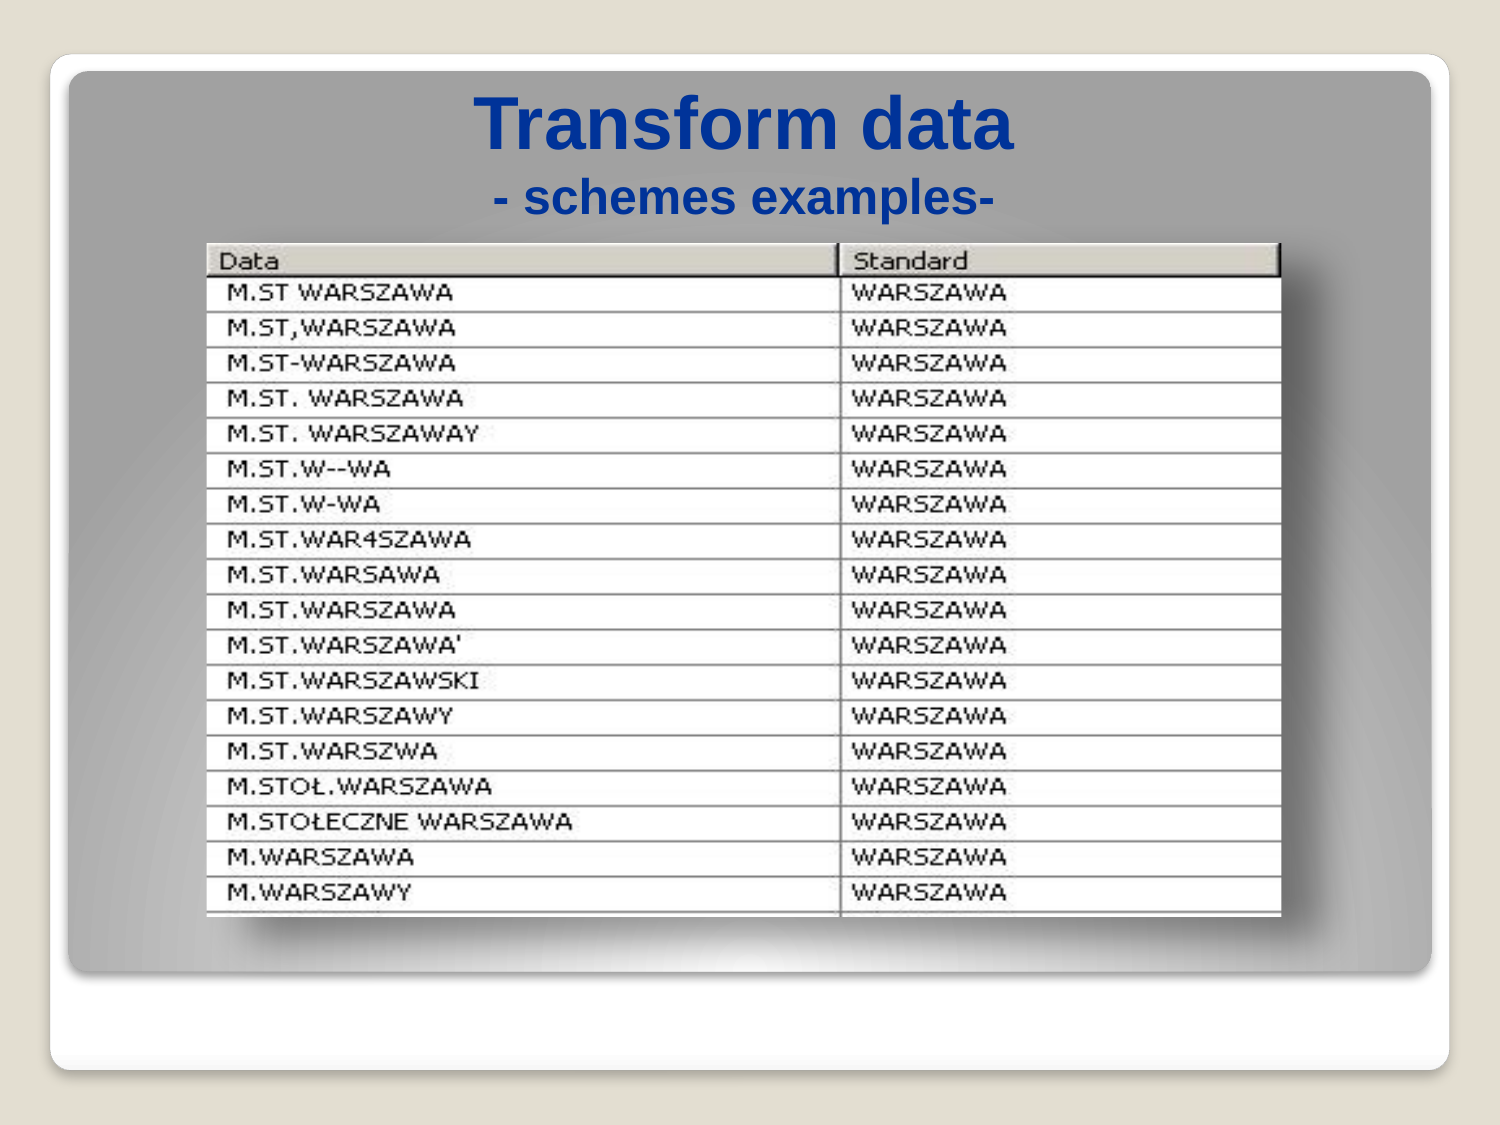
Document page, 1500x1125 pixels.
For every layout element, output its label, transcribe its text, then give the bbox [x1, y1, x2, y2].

title Transform data - schemes examples- [88, 42, 1400, 232]
picture [206, 243, 1282, 918]
